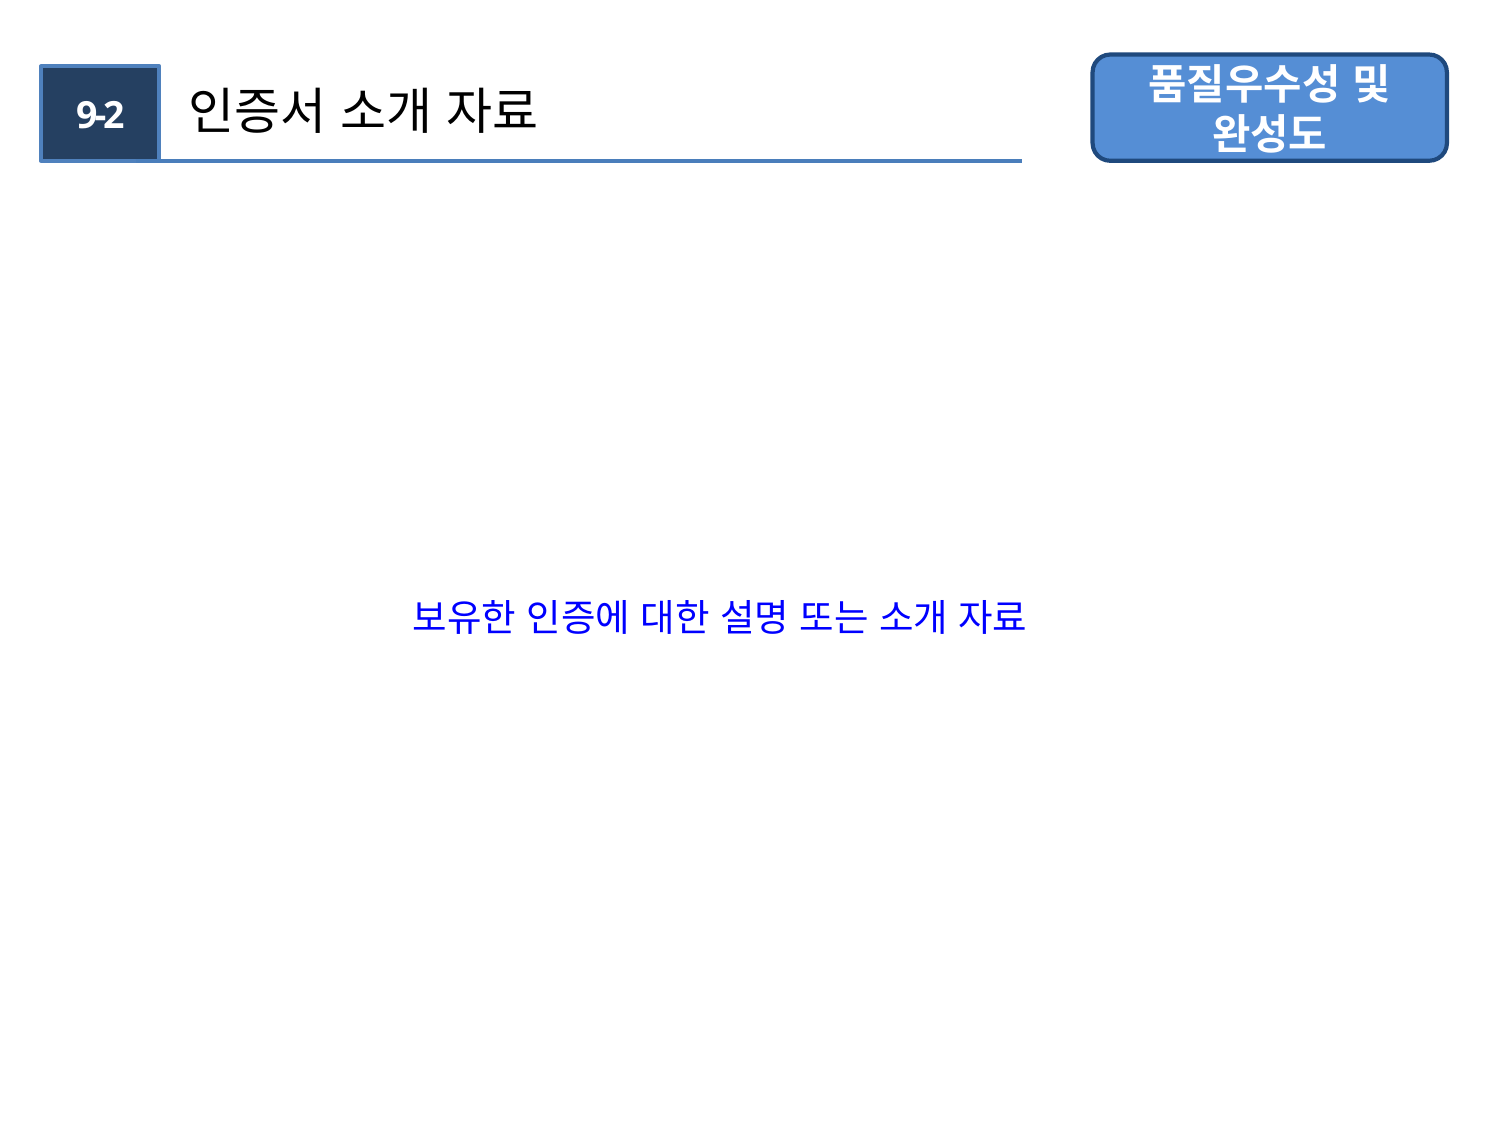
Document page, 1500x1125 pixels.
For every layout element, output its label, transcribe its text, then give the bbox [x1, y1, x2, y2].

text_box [40, 66, 1022, 162]
text_box 품질우수성 및 완성도 [1090, 52, 1450, 163]
text_box 보유한 인증에 대한 설명 또는 소개 자료 [64, 586, 1376, 646]
